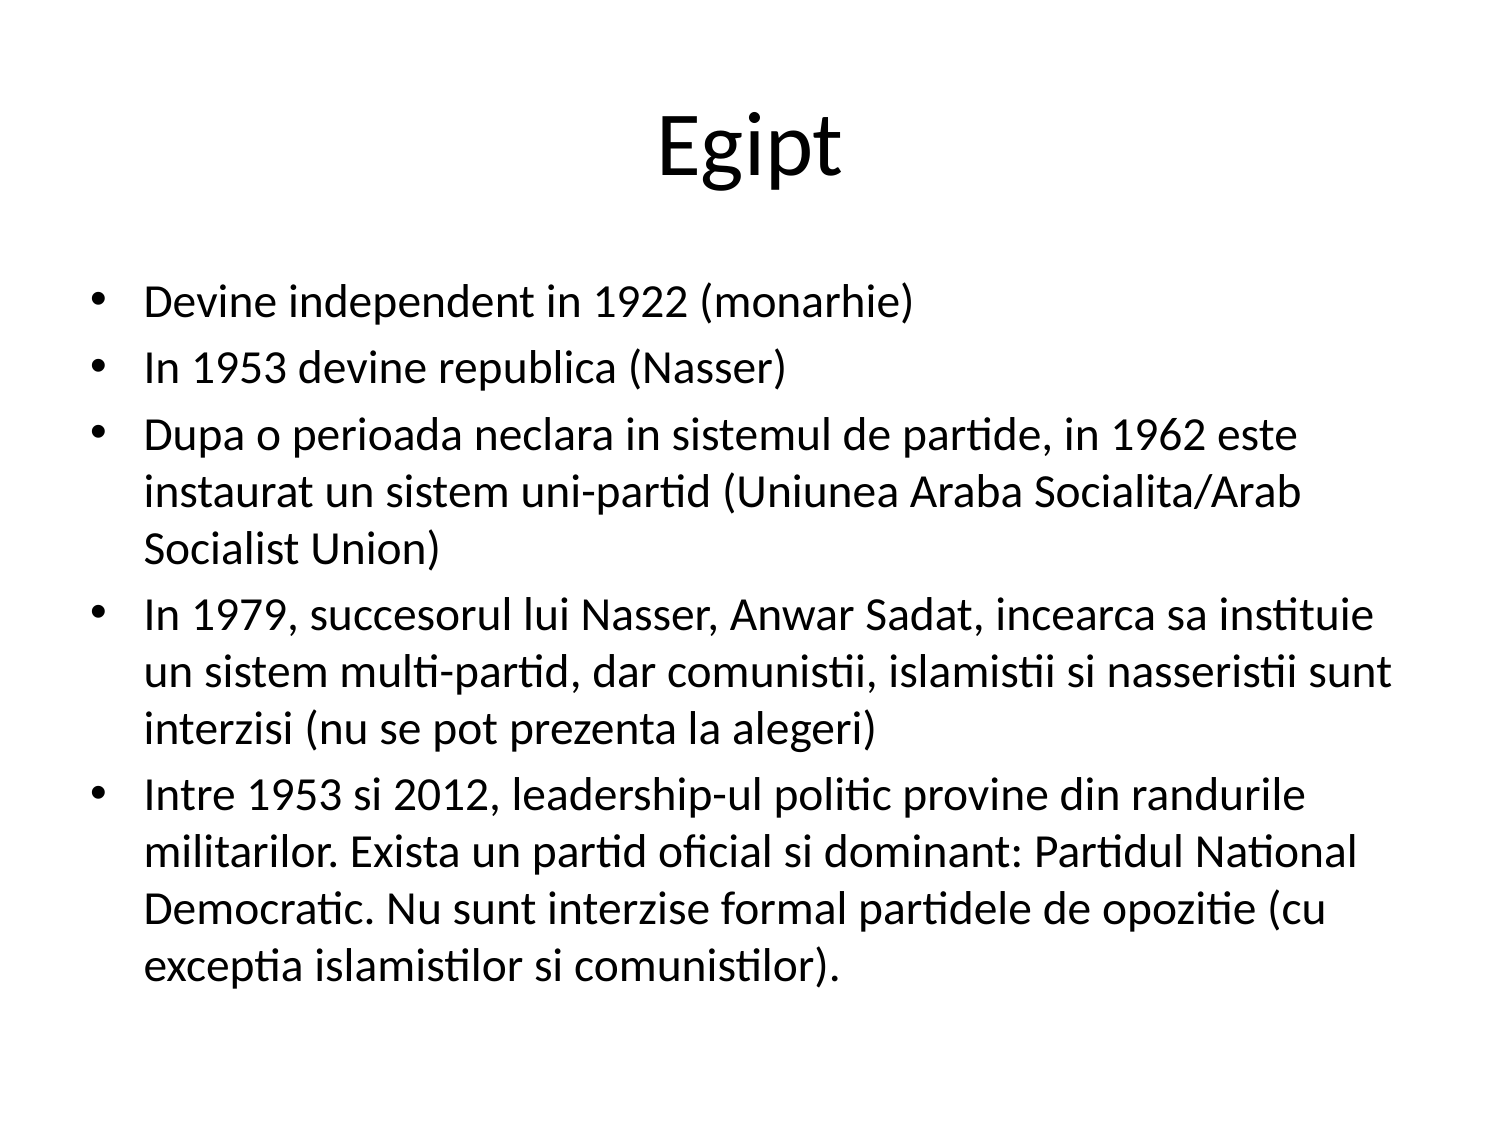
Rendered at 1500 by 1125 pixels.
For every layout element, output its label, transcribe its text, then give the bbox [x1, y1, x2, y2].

list Devine independent in 1922 (monarhie) In 1953 devine republica (Nasser) Dupa o perioada neclara in sistemul de partide, in 1962 este instaurat un sistem uni-partid (Uniunea Araba Socialita/Arab Socialist Union) In 1979, succesorul lui Nasser, Anwar Sadat, incearca sa instituie un sistem multi-partid, dar comunistii, islamistii si nasseristii sunt interzisi (nu se pot prezenta la alegeri) Intre 1953 si 2012, leadership-ul politic provine din randurile militarilor. Exista un partid oficial si dominant: Partidul National Democratic. Nu sunt interzise formal partidele de opozitie (cu exceptia islamistilor si comunistilor). [75, 262, 1450, 1005]
title Egipt [75, 45, 1425, 233]
